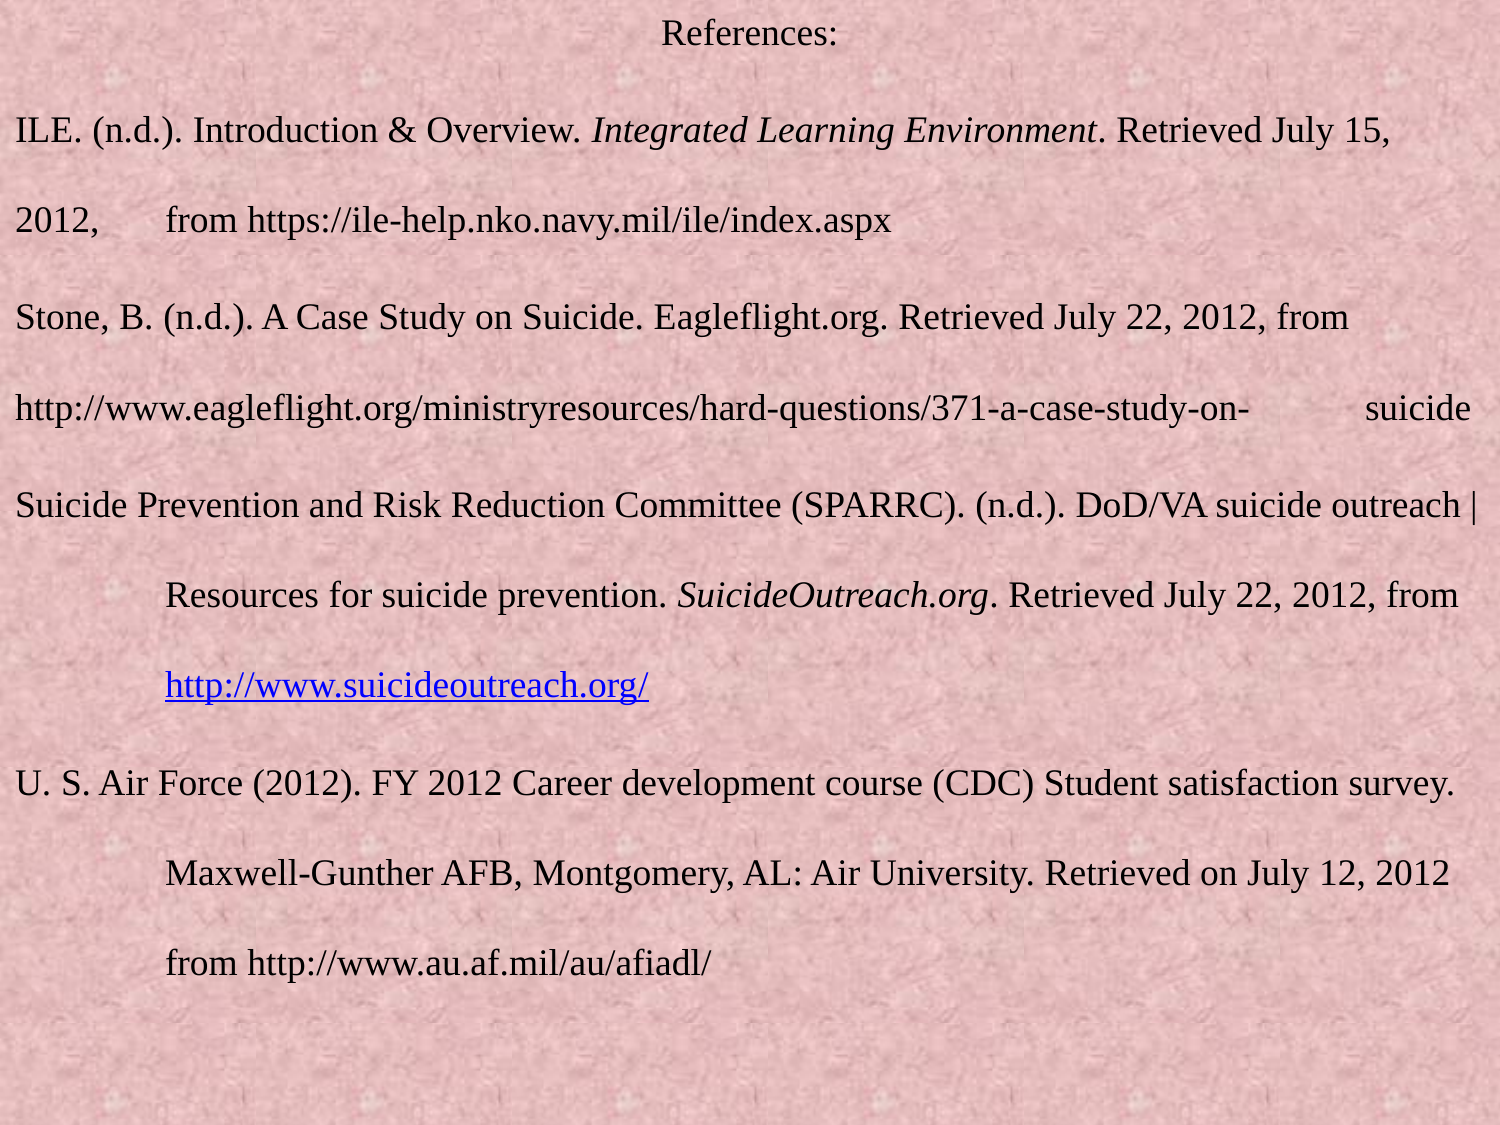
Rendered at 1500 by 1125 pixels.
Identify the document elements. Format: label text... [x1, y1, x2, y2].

list References: ILE. (n.d.). Introduction & Overview. Integrated Learning Environment. Retrieved July 15, 2012, from https://ile-help.nko.navy.mil/ile/index.aspx Stone, B. (n.d.). A Case Study on Suicide. Eagleflight.org. Retrieved July 22, 2012, from http://www.eagleflight.org/ministryresources/hard-questions/371-a-case-study-on- suicide Suicide Prevention and Risk Reduction Committee (SPARRC). (n.d.). DoD/VA suicide outreach | Resources for suicide prevention. SuicideOutreach.org. Retrieved July 22, 2012, from http://www.suicideoutreach.org/ U. S. Air Force (2012). FY 2012 Career development course (CDC) Student satisfaction survey. Maxwell-Gunther AFB, Montgomery, AL: Air University. Retrieved on July 12, 2012 from http://www.au.af.mil/au/afiadl/ [0, 0, 1500, 1125]
